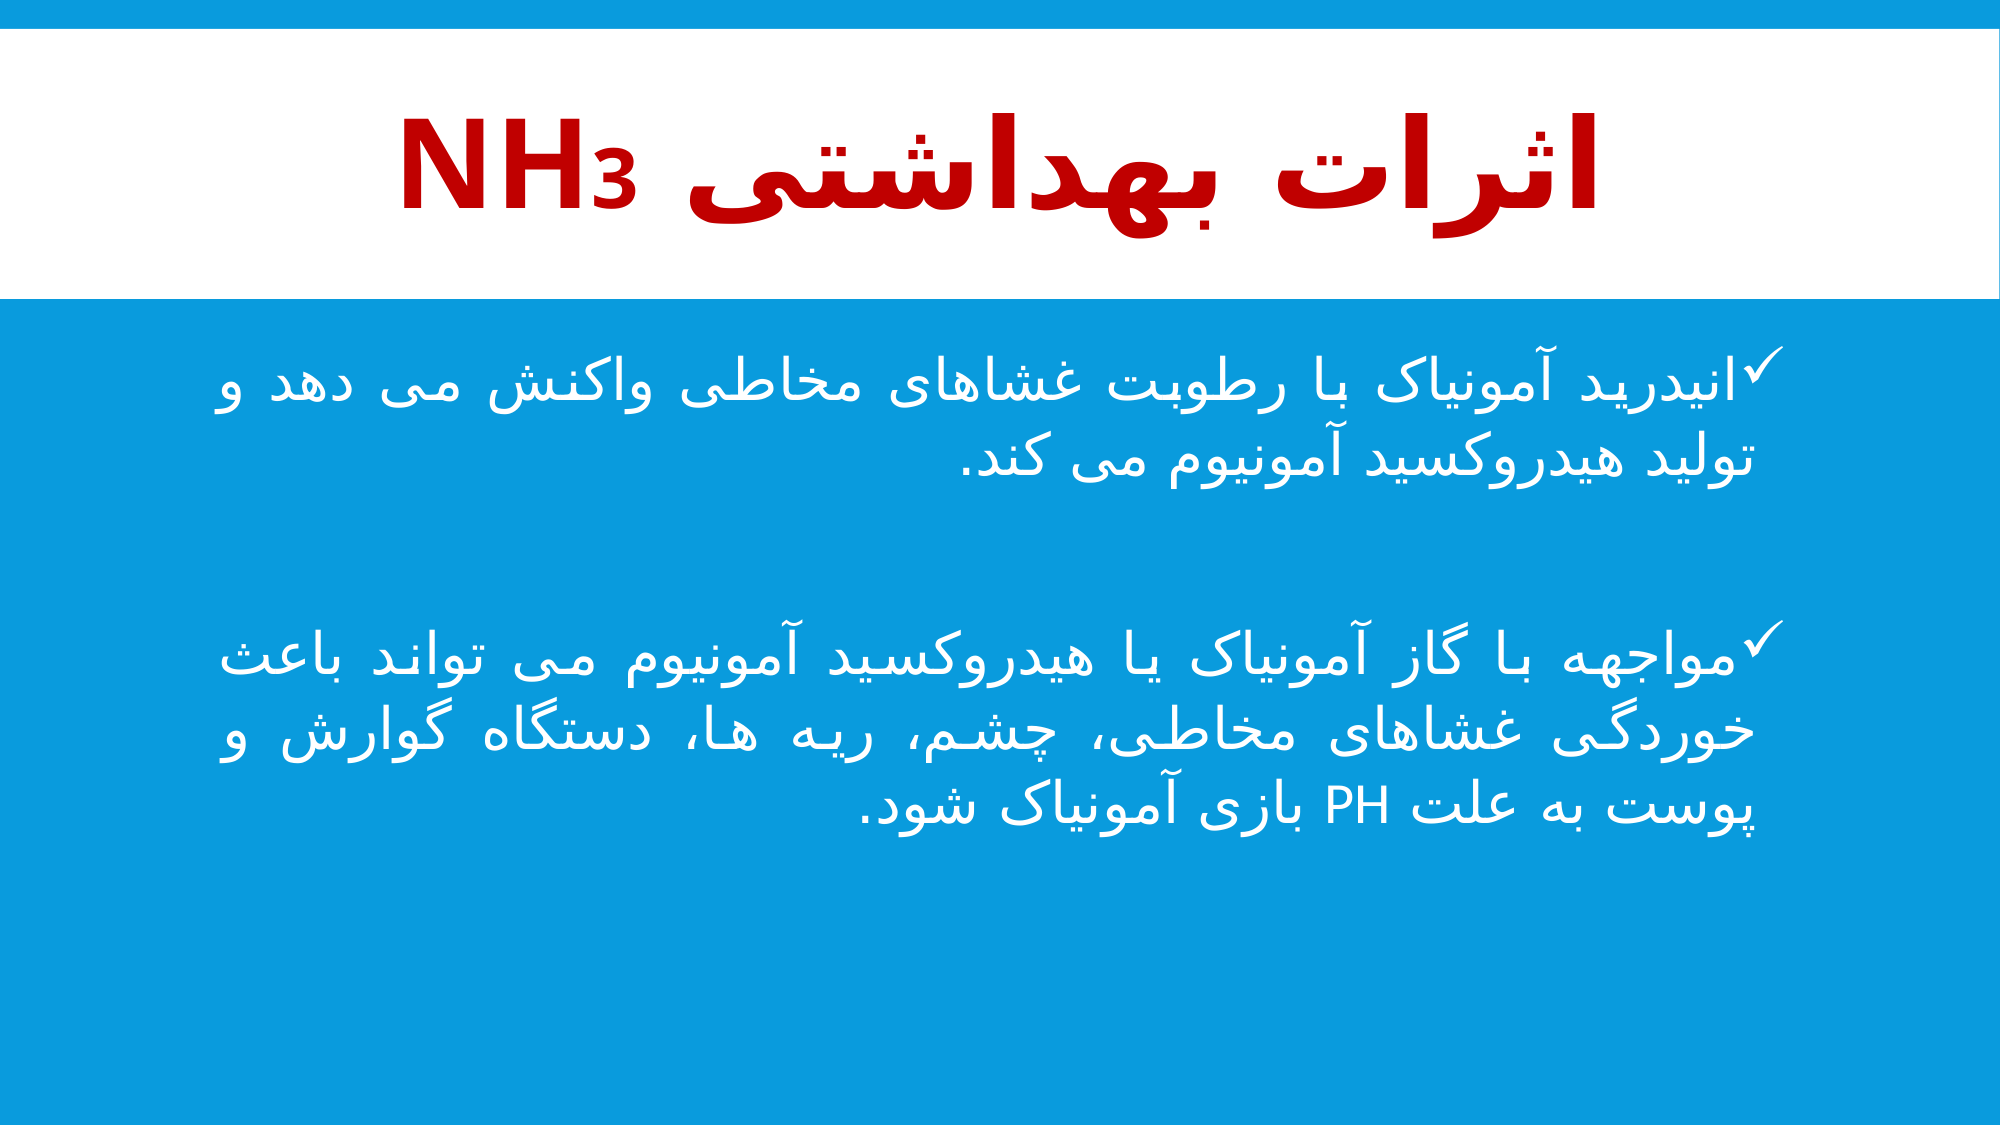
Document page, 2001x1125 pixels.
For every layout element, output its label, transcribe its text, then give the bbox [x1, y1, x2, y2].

list انیدرید آمونیاک با رطوبت غشاهای مخاطی واکنش می دهد و تولید هیدروکسید آمونیوم می کند. مواجهه با گاز آمونیاک یا هیدروکسید آمونیوم می تواند باعث خوردگی غشاهای مخاطی، چشم، ریه ها، دستگاه گوارش و پوست به علت PH بازی آمونیاک شود. [197, 329, 1803, 1125]
title اثرات بهداشتی NH3 [197, 46, 1803, 295]
